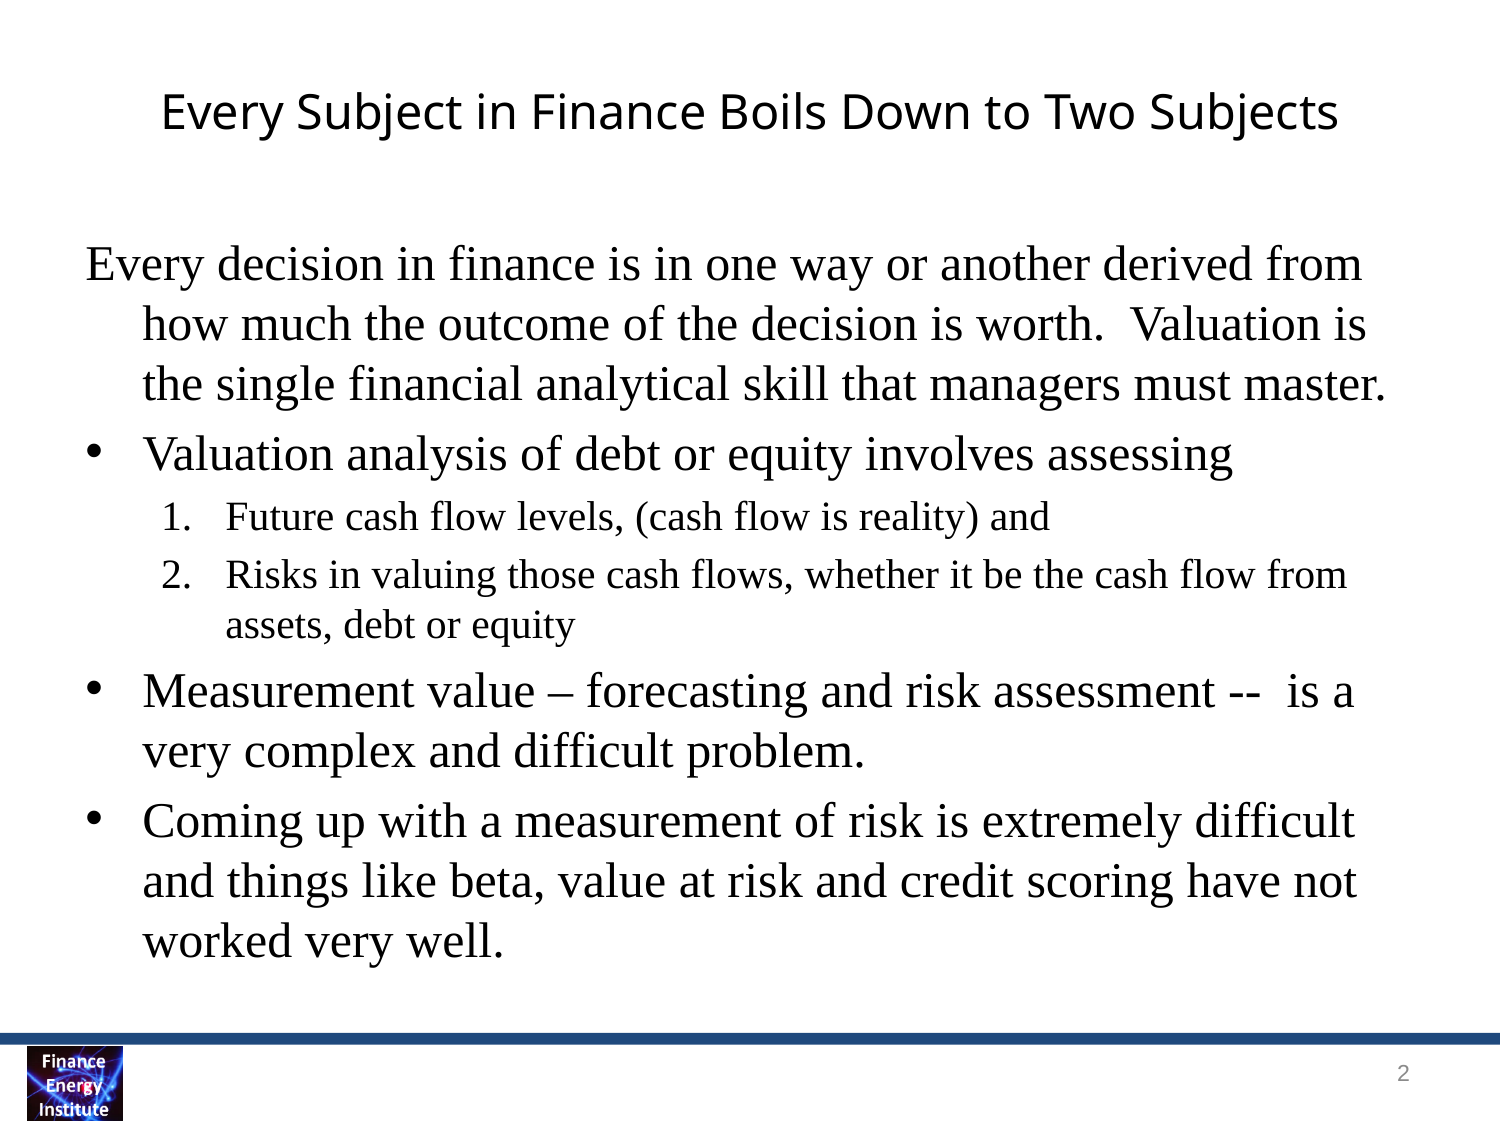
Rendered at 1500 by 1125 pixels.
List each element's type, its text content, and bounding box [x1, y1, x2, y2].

title Every Subject in Finance Boils Down to Two Subjects [70, 56, 1430, 164]
slide_number 2 [1074, 1042, 1425, 1103]
picture [27, 1046, 123, 1121]
list Every decision in finance is in one way or another derived from how much the outcome of the decision is worth. Valuation is the single financial analytical skill that managers must master. Valuation analysis of debt or equity involves assessing Future cash flow levels, (cash flow is reality) and Risks in valuing those cash flows, whether it be the cash flow from assets, debt or equity Measurement value – forecasting and risk assessment -- is a very complex and difficult problem. Coming up with a measurement of risk is extremely difficult and things like beta, value at risk and credit scoring have not worked very well. [70, 222, 1430, 1032]
